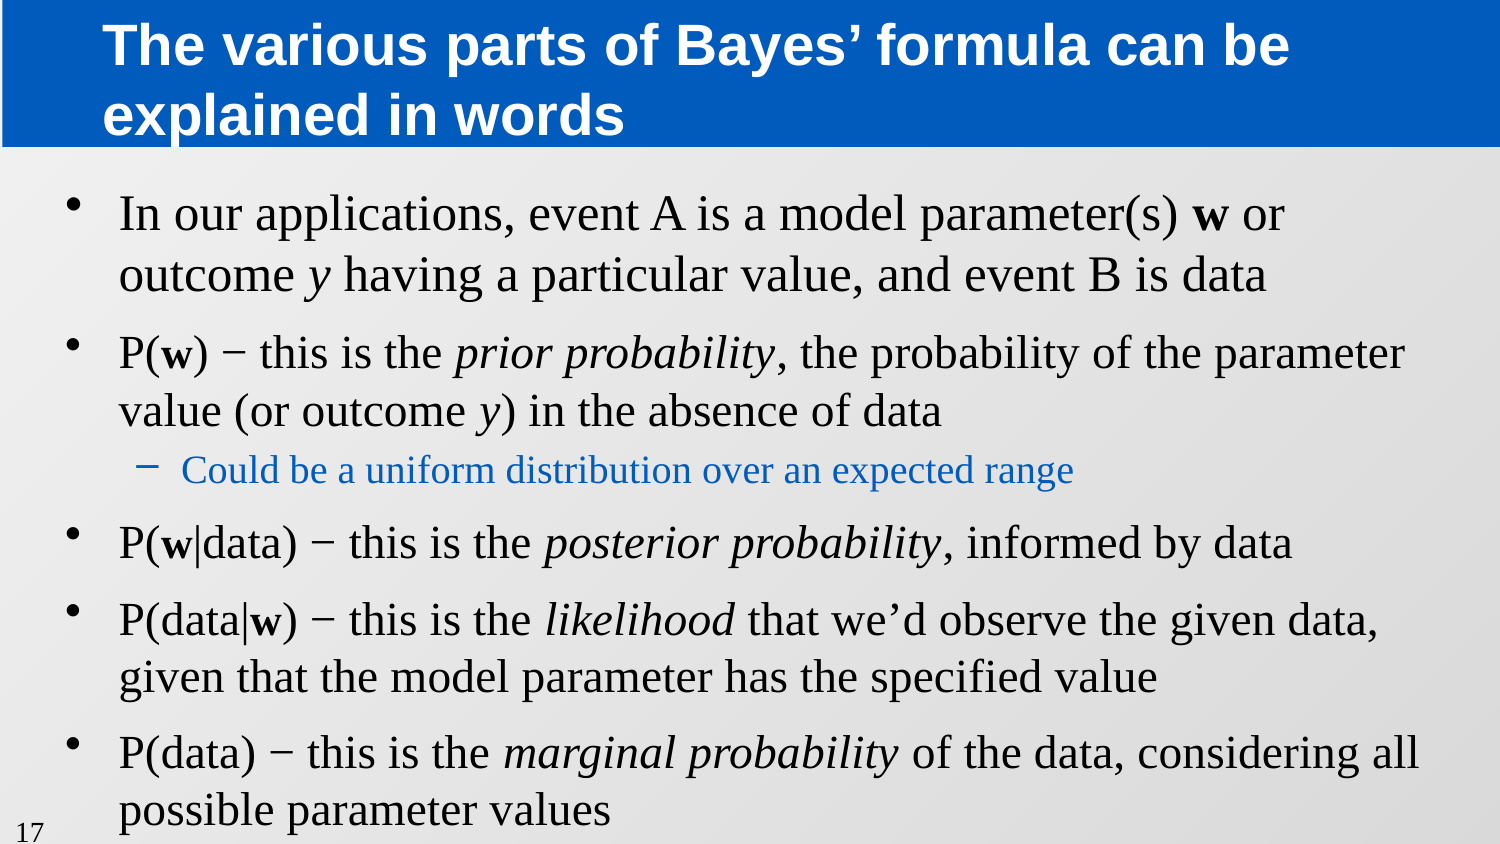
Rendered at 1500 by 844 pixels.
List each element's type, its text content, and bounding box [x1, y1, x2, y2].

list In our applications, event A is a model parameter(s) w or outcome y having a particular value, and event B is data P(w) − this is the prior probability, the probability of the parameter value (or outcome y) in the absence of data Could be a uniform distribution over an expected range P(w|data) − this is the posterior probability, informed by data P(data|w) − this is the likelihood that we’d observe the given data, given that the model parameter has the specified value P(data) − this is the marginal probability of the data, considering all possible parameter values [49, 171, 1488, 844]
slide_number 17 [0, 806, 49, 844]
title The various parts of Bayes’ formula can be explained in words [87, 0, 1363, 147]
